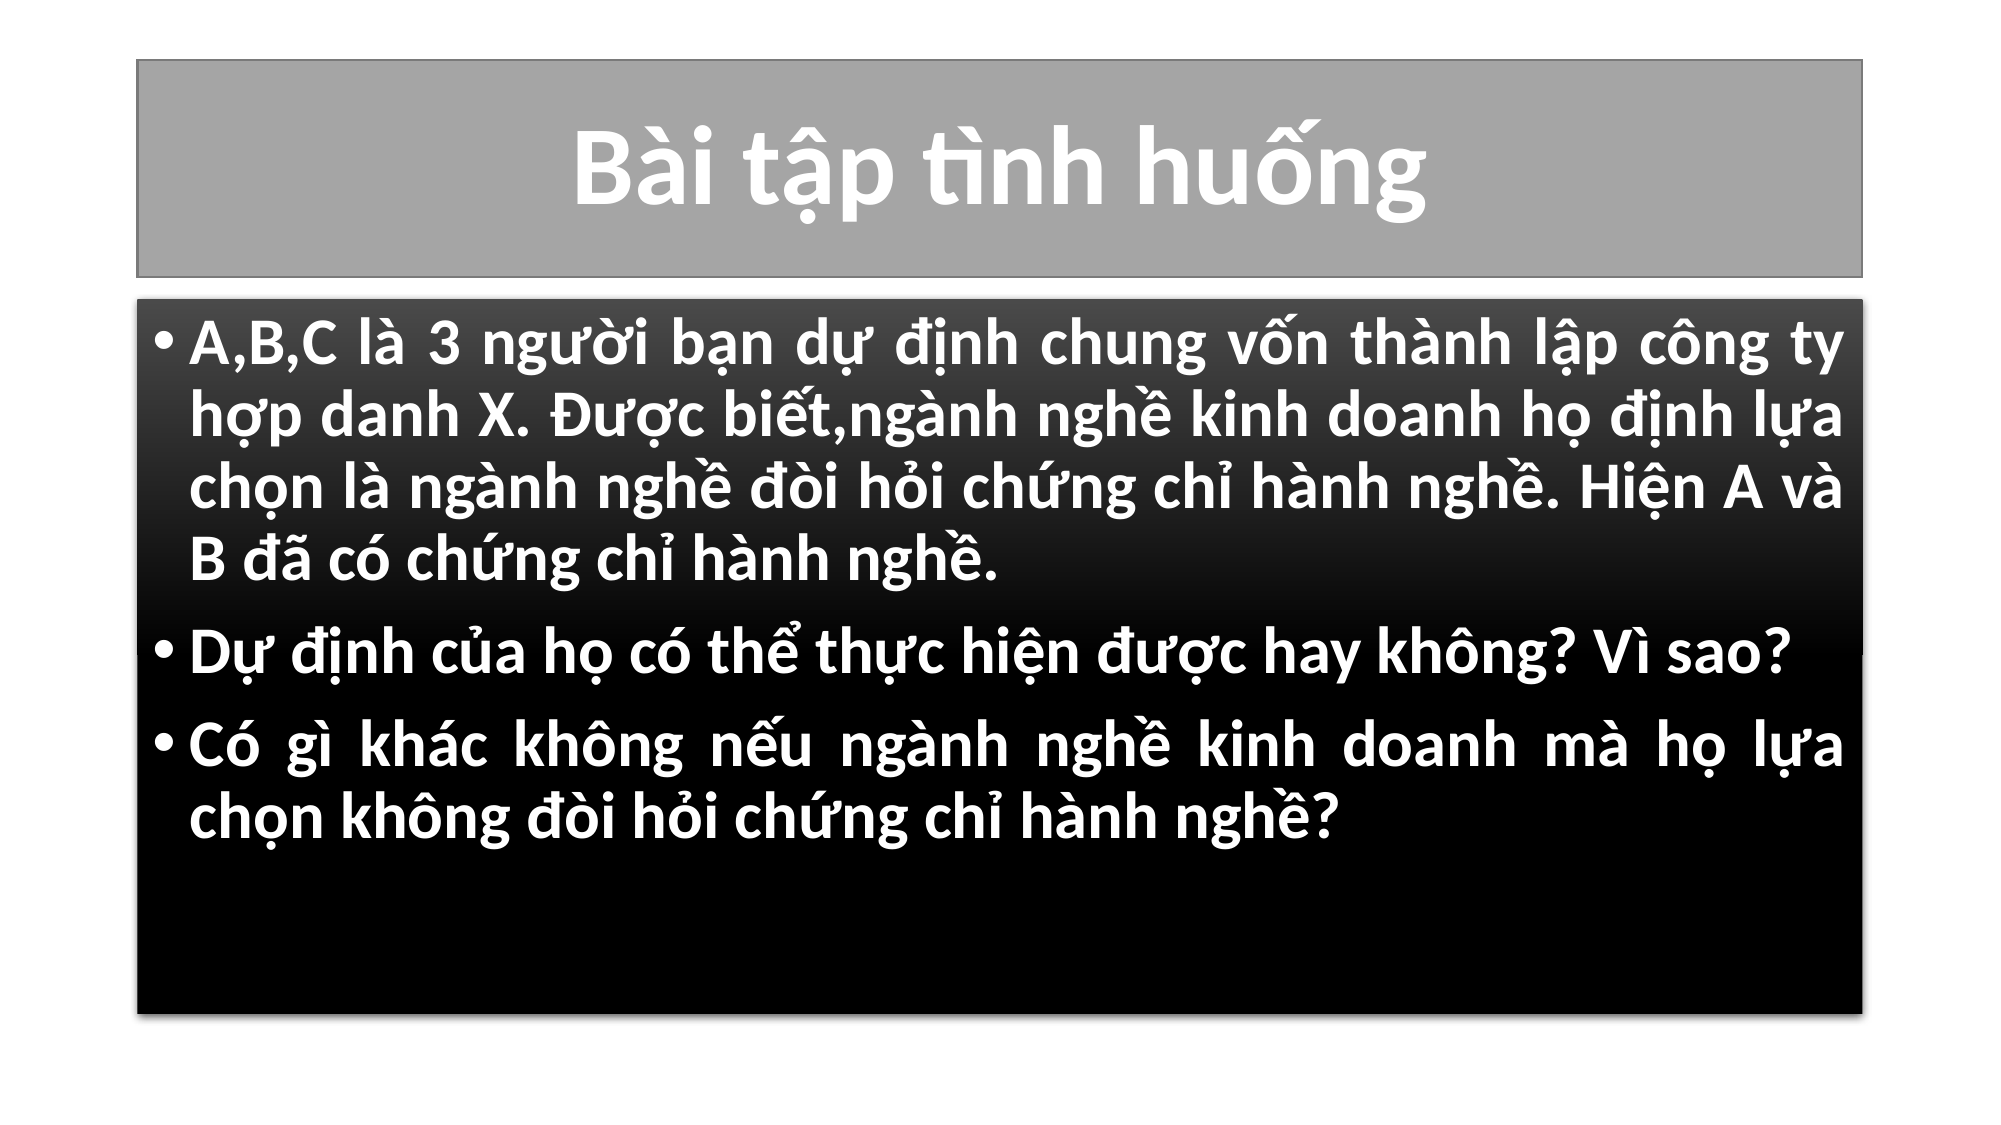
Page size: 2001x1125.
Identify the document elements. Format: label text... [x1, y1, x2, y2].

list A,B,C là 3 người bạn dự định chung vốn thành lập công ty hợp danh X. Được biết,ngành nghề kinh doanh họ định lựa chọn là ngành nghề đòi hỏi chứng chỉ hành nghề. Hiện A và B đã có chứng chỉ hành nghề. Dự định của họ có thể thực hiện được hay không? Vì sao? Có gì khác không nếu ngành nghề kinh doanh mà họ lựa chọn không đòi hỏi chứng chỉ hành nghề? [137, 299, 1863, 1014]
title Bài tập tình huống [136, 59, 1863, 278]
